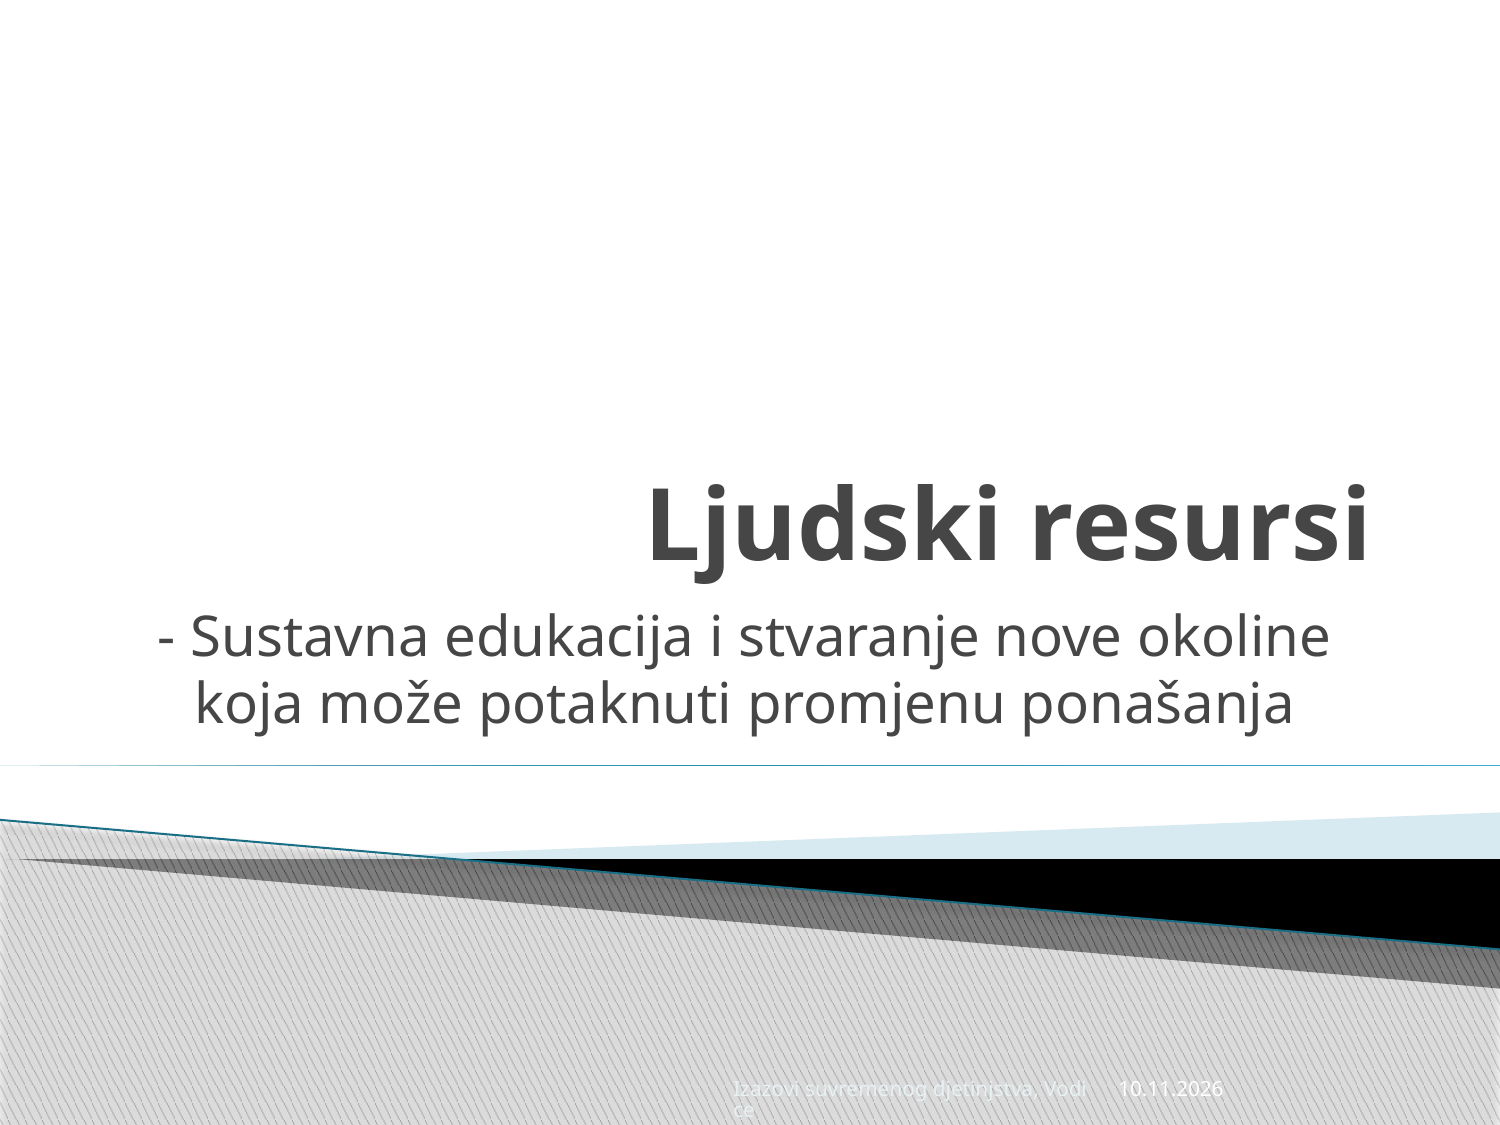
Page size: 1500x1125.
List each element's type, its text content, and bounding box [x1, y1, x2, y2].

picture [5, 859, 1500, 989]
title Ljudski resursi [112, 287, 1388, 588]
footer Izazovi suvremenog djetinjstva, Vodice [718, 1051, 1105, 1112]
subtitle - Sustavna edukacija i stvaranje nove okoline koja može potaknuti promjenu ponašanja [112, 592, 1388, 790]
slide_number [1105, 1051, 1419, 1112]
